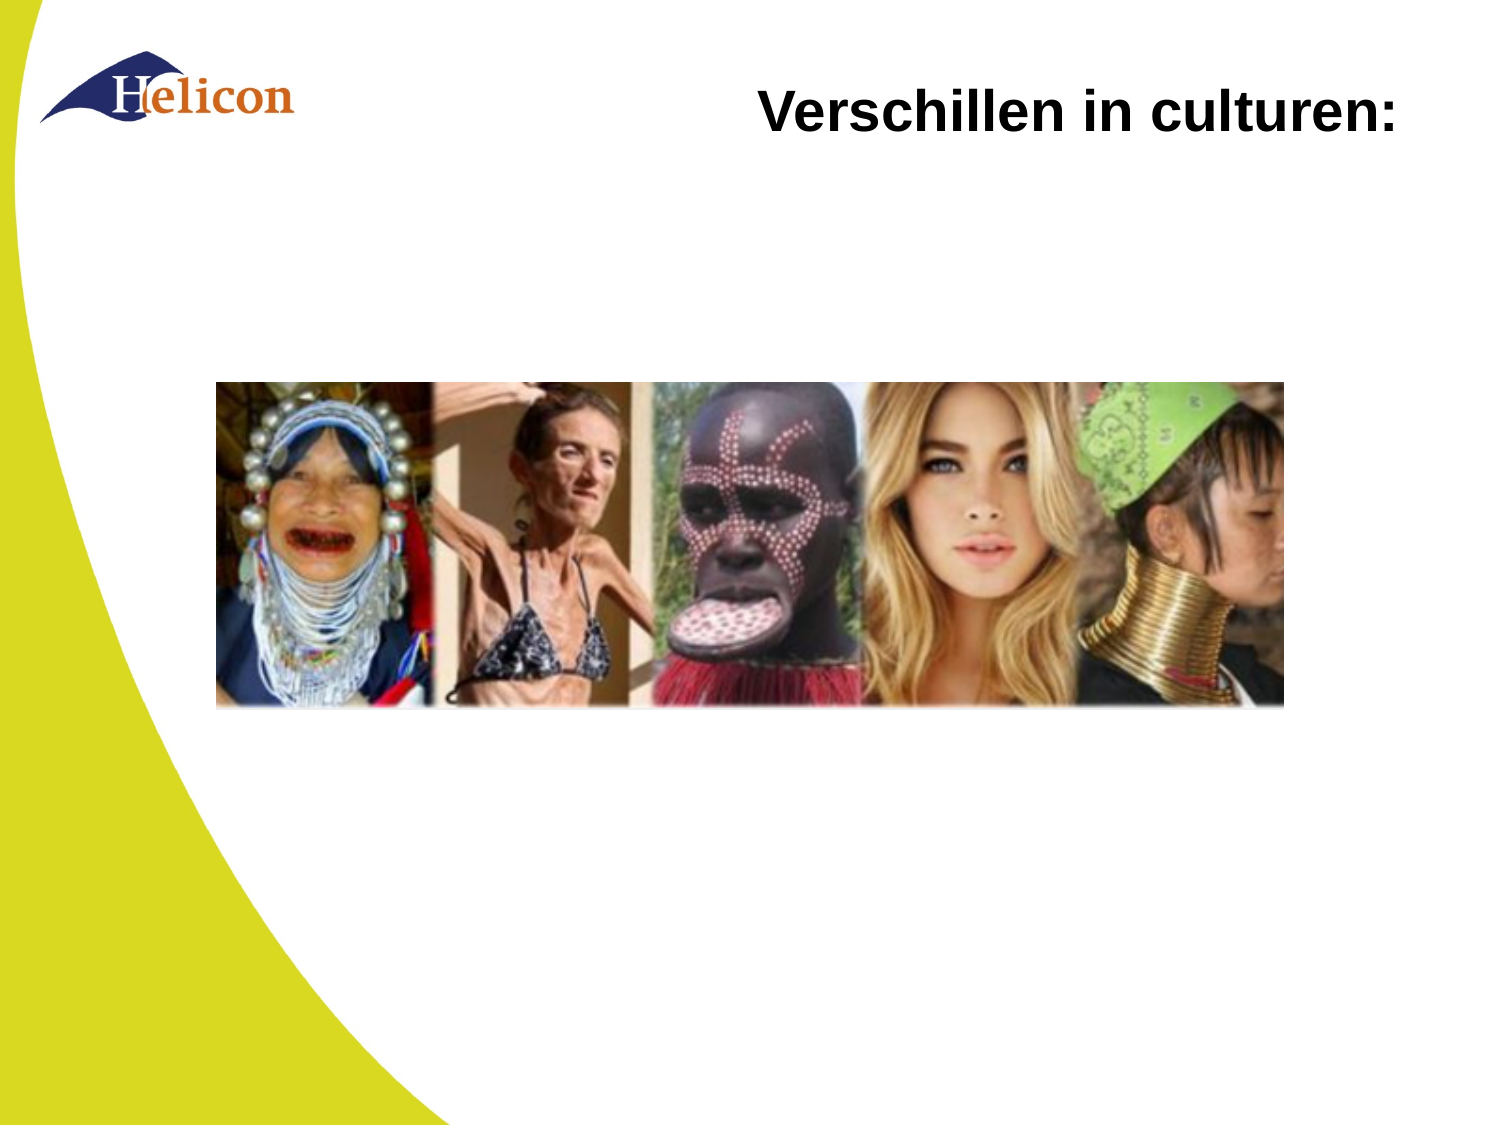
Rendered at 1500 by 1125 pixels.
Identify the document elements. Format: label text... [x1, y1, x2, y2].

picture [0, 0, 1500, 1125]
title Verschillen in culturen: [324, 54, 1415, 161]
